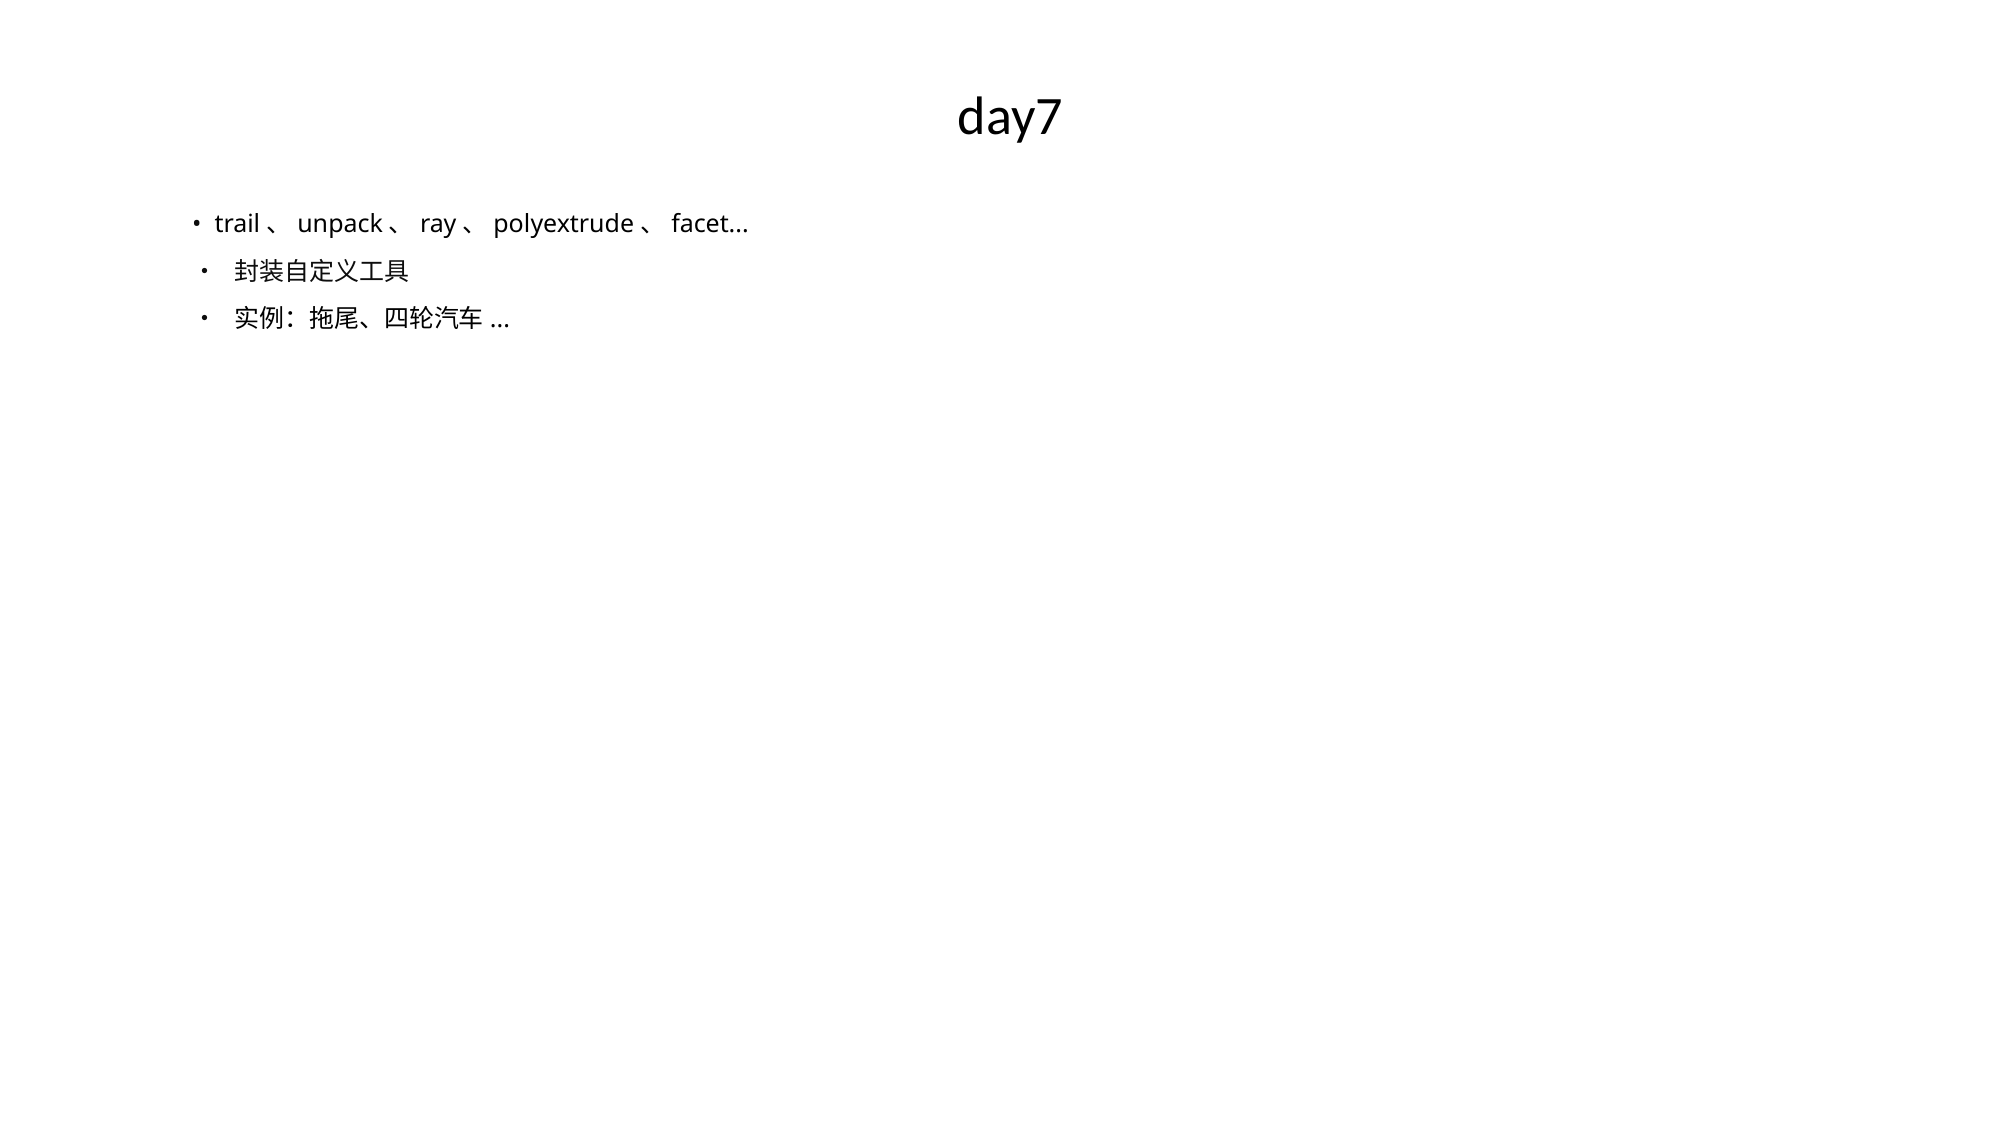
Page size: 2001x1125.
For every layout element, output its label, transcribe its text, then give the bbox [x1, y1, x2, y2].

title day7 [711, 41, 1309, 154]
subtitle • trail、unpack、ray、polyextrude、facet... • 封装自定义工具 • 实例：拖尾、四轮汽车... [176, 203, 1815, 903]
